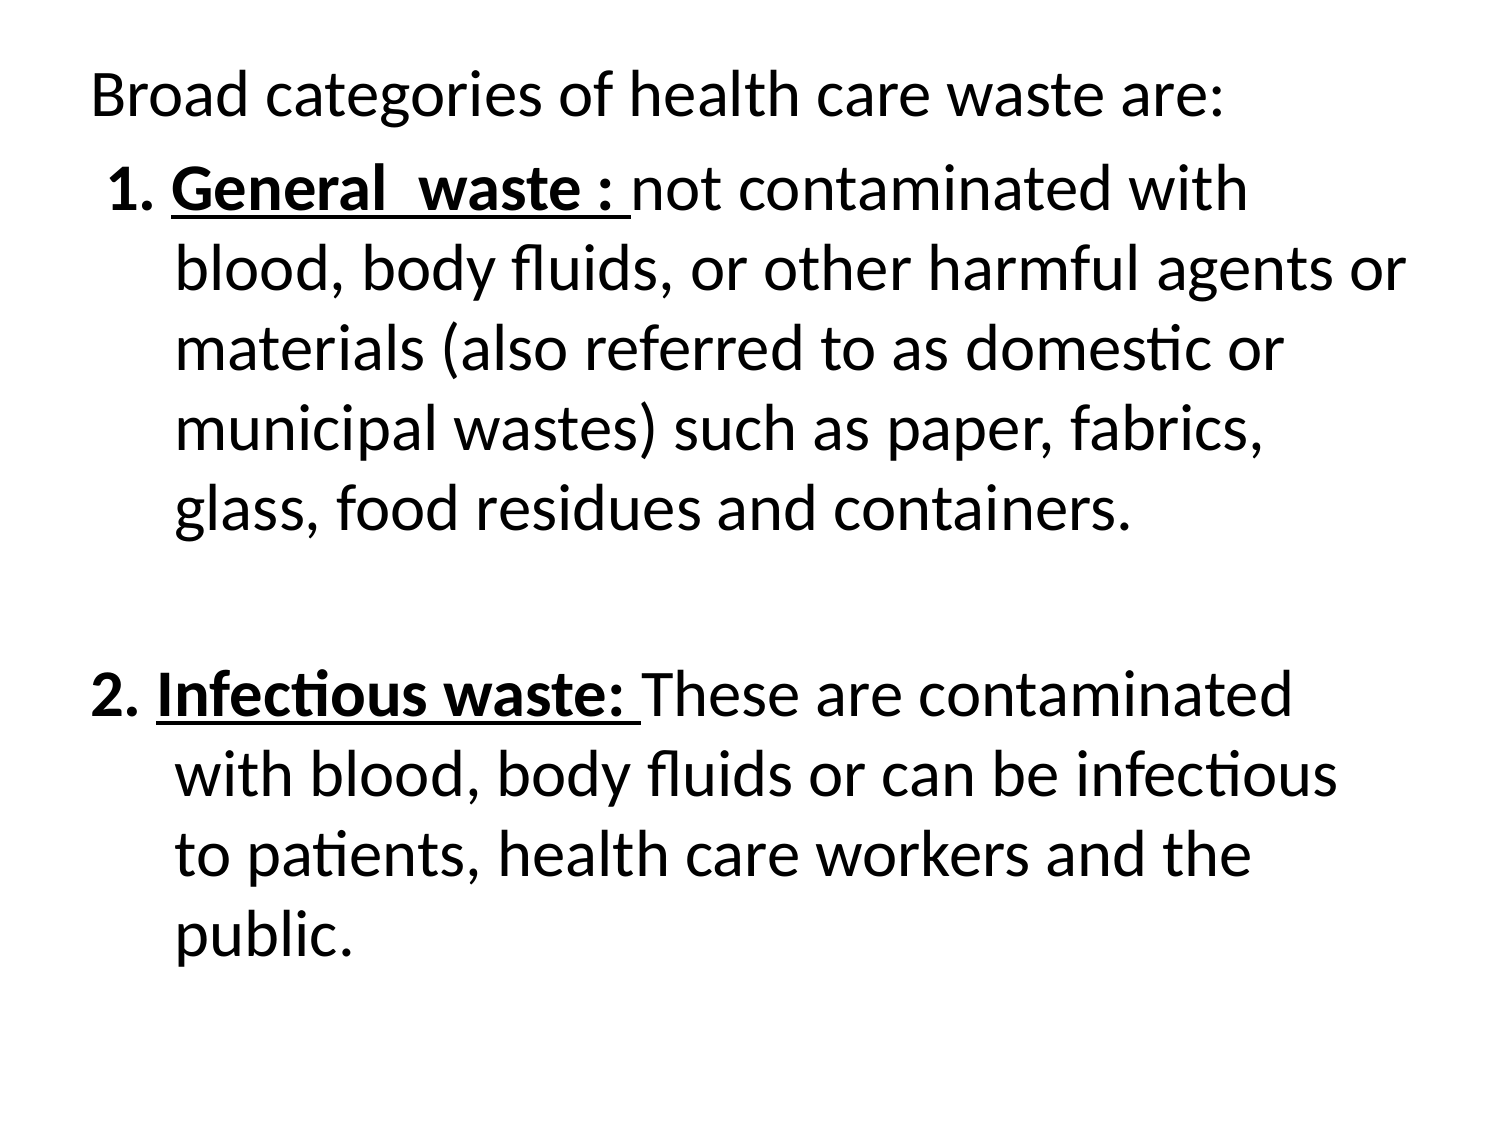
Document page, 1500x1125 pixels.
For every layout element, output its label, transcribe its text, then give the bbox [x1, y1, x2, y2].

list Broad categories of health care waste are: 1. General waste : not contaminated with blood, body fluids, or other harmful agents or materials (also referred to as domestic or municipal wastes) such as paper, fabrics, glass, food residues and containers. 2. Infectious waste: These are contaminated with blood, body fluids or can be infectious to patients, health care workers and the public. [75, 42, 1425, 1005]
